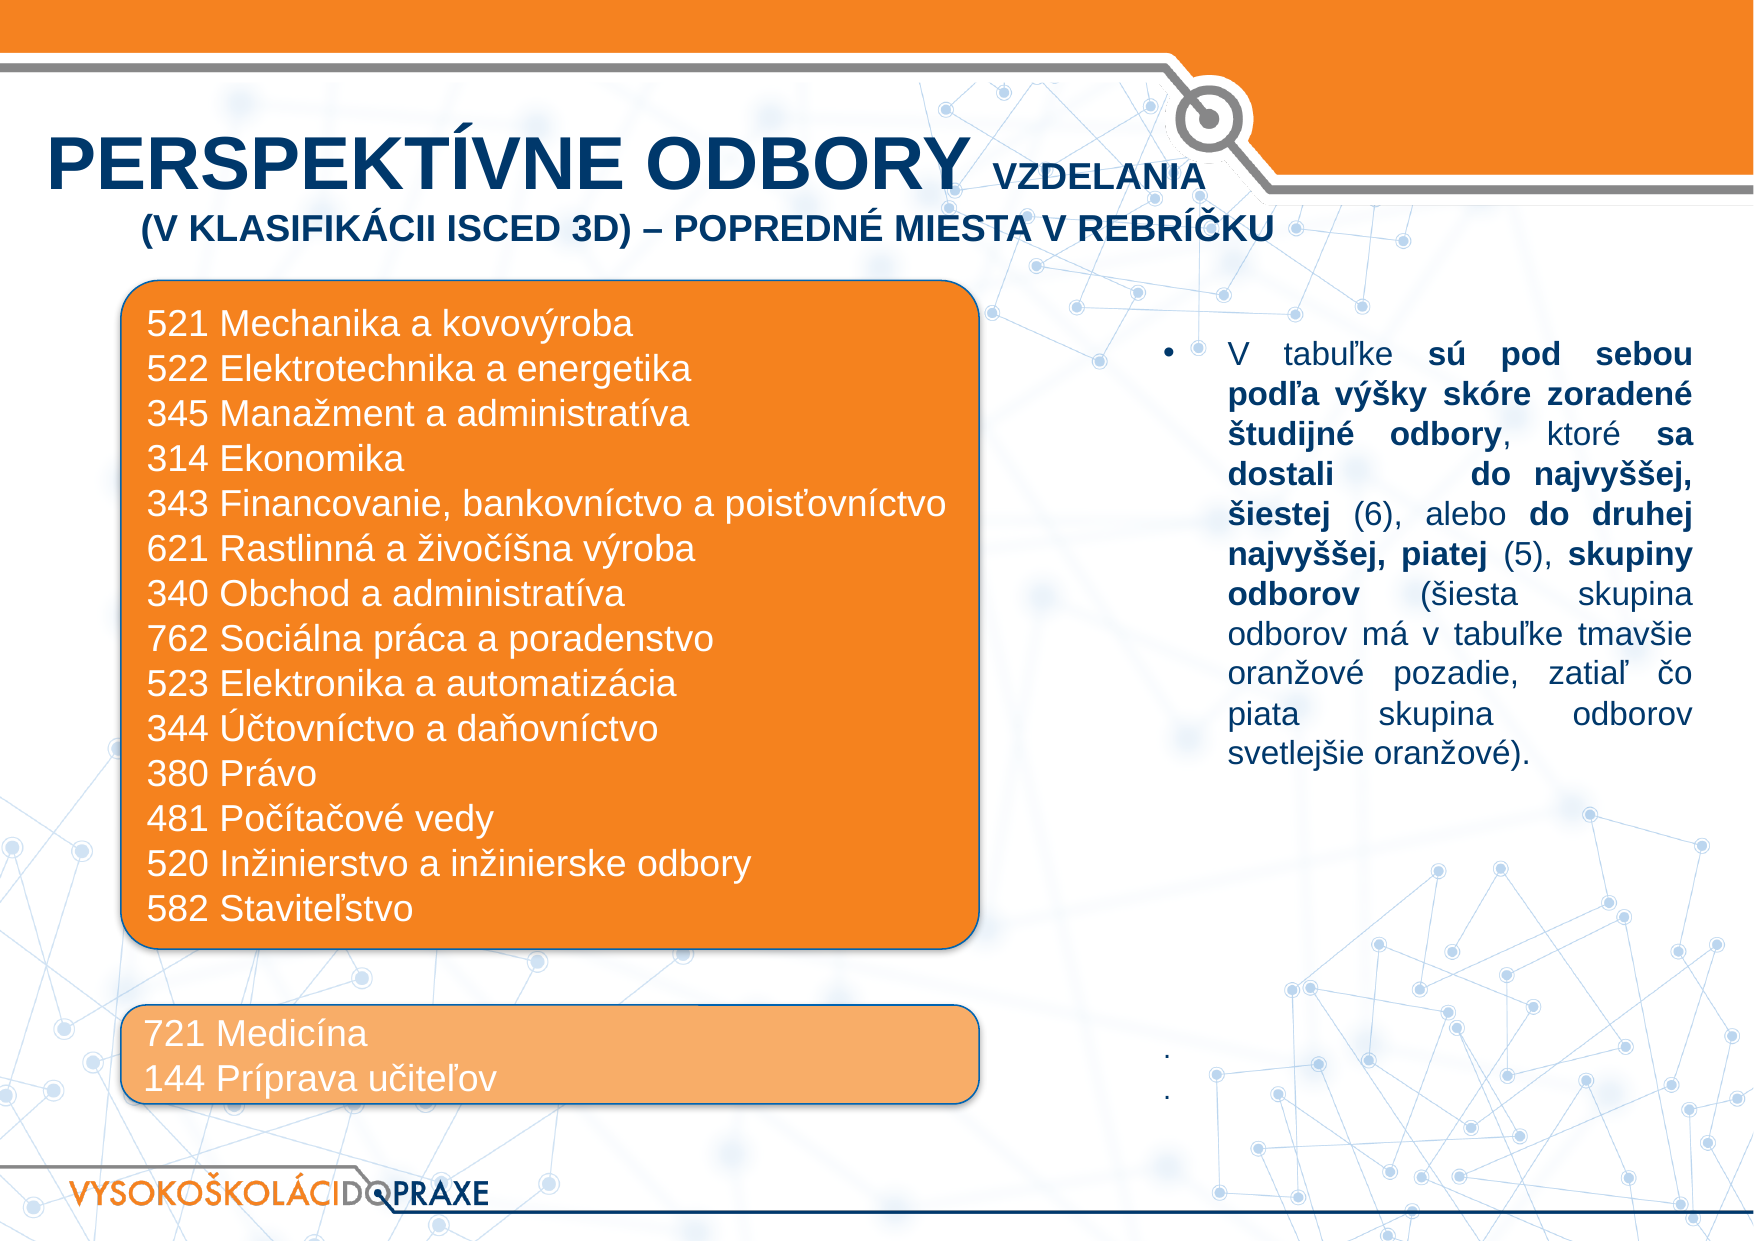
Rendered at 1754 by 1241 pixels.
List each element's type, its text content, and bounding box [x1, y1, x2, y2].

text_box 721 Medicína 144 Príprava učiteľov [120, 1004, 980, 1105]
text_box 521 Mechanika a kovovýroba 522 Elektrotechnika a energetika 345 Manažment a administratíva 314 Ekonomika 343 Financovanie, bankovníctvo a poisťovníctvo 621 Rastlinná a živočíšna výroba 340 Obchod a administratíva 762 Sociálna práca a poradenstvo 523 Elektronika a automatizácia 344 Účtovníctvo a daňovníctvo 380 Právo 481 Počítačové vedy 520 Inžinierstvo a inžinierske odbory 582 Staviteľstvo [120, 279, 980, 950]
text_box V tabuľke sú pod sebou podľa výšky skóre zoradené študijné odbory, ktoré sa dostali do najvyššej, šiestej (6), alebo do druhej najvyššej, piatej (5), skupiny odborov (šiesta skupina odborov má v tabuľke tmavšie oranžové pozadie, zatiaľ čo piata skupina odborov svetlejšie oranžové). . . [1148, 282, 1709, 1079]
text_box [917, 360, 1606, 1109]
picture [0, 0, 1754, 1241]
title Perspektívne odbory vzdelania (v klasifikácii ISCED 3D) – popredné miesta v rebríčku [29, 77, 1340, 197]
